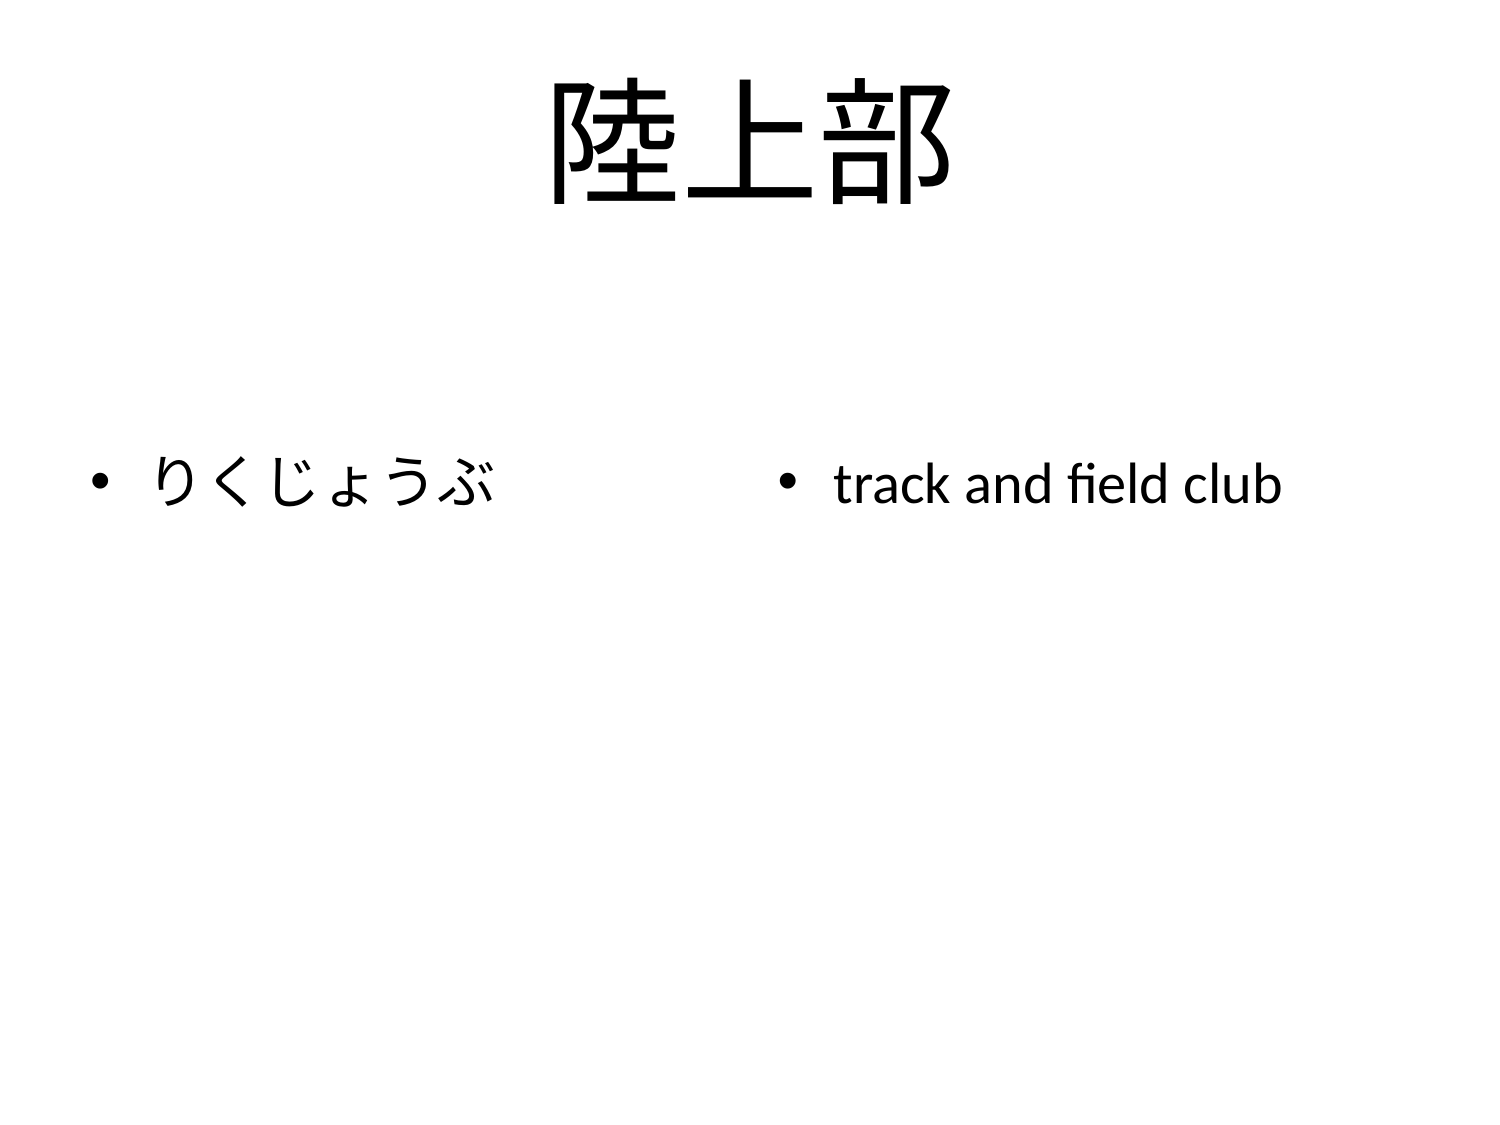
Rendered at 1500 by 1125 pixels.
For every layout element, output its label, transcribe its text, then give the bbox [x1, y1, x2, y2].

list りくじょうぶ [74, 437, 738, 1006]
title 陸上部 [74, 44, 1426, 233]
list track and field club [762, 437, 1426, 1006]
